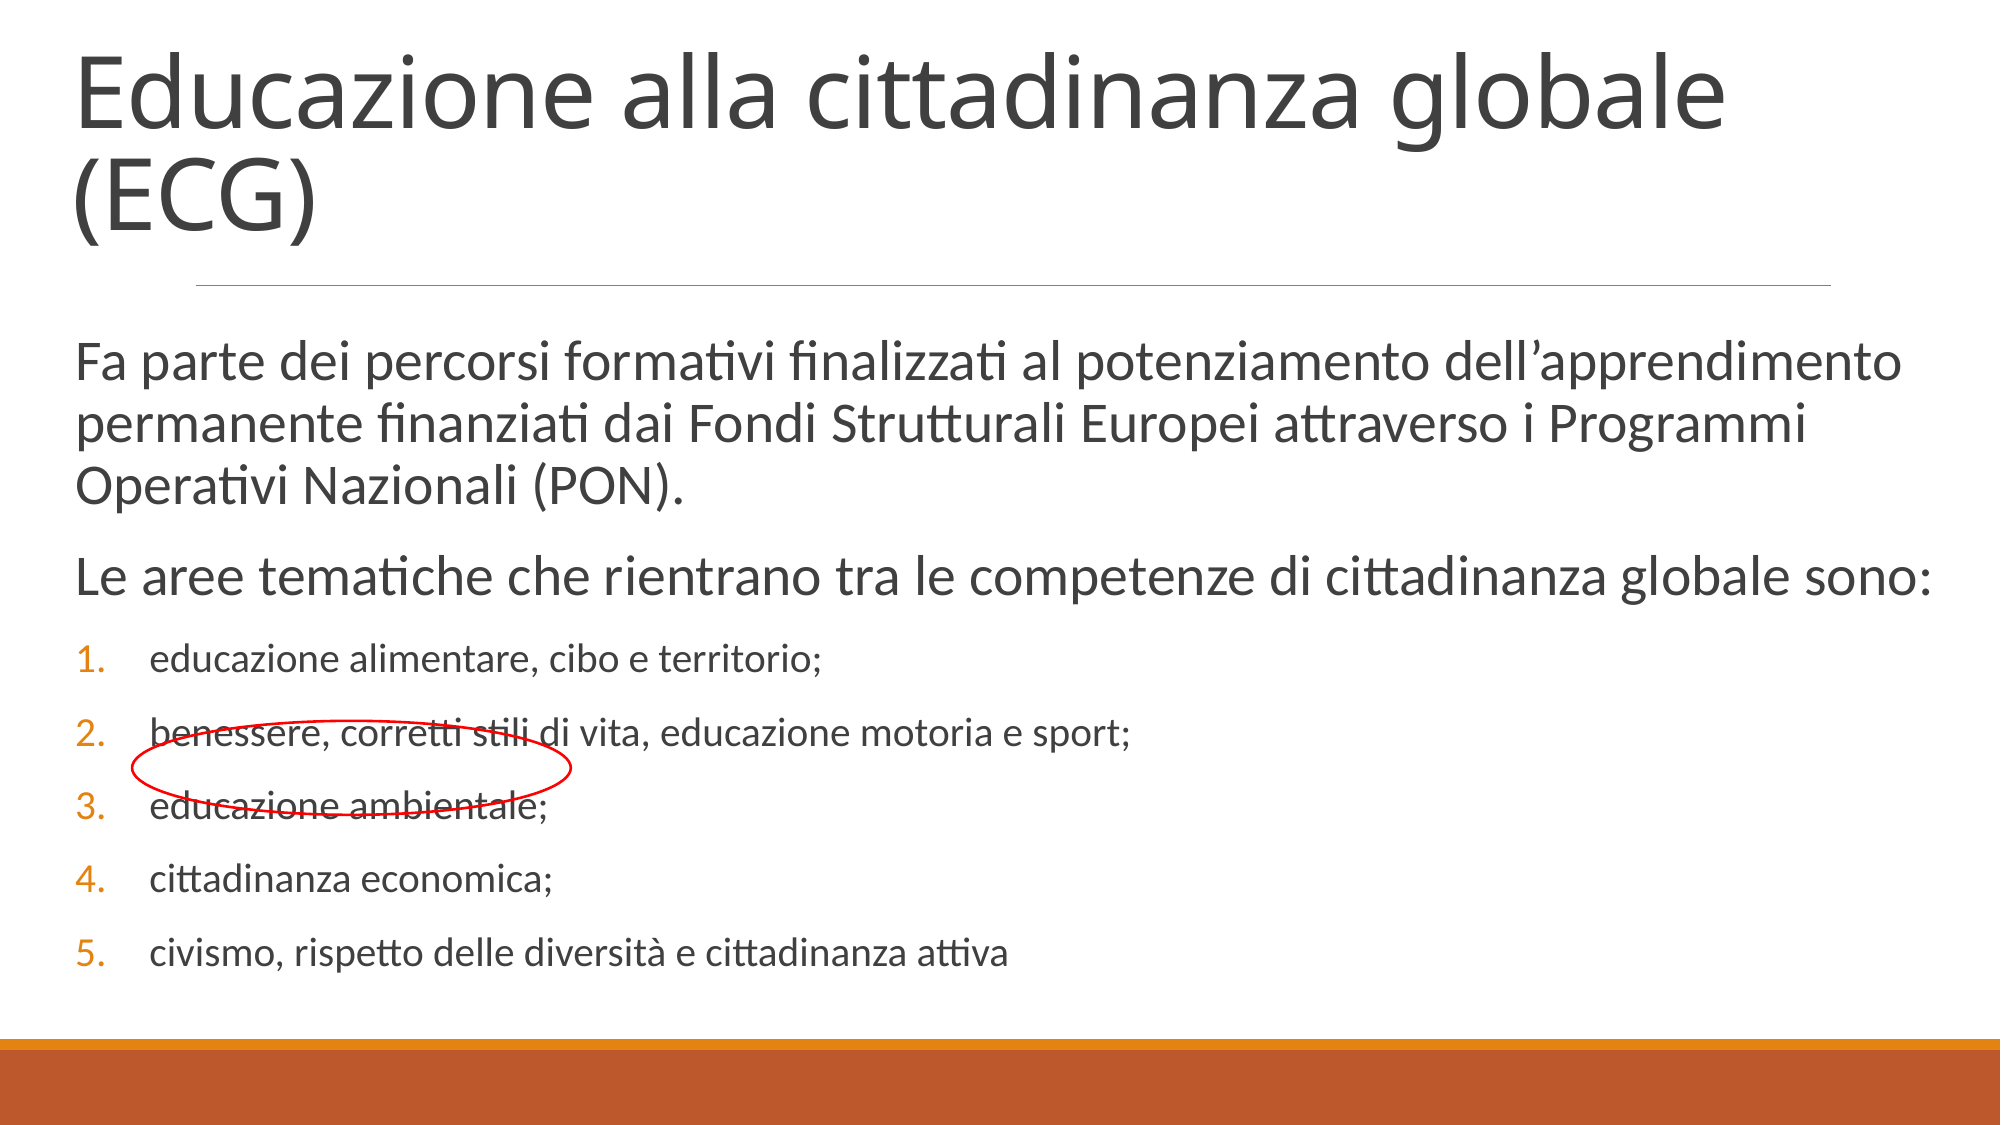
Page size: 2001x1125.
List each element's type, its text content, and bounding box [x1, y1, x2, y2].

text_box [130, 719, 573, 817]
title Educazione alla cittadinanza globale (ECG) [57, 28, 1828, 259]
text_box Fa parte dei percorsi formativi finalizzati al potenziamento dell’apprendimento permanente finanziati dai Fondi Strutturali Europei attraverso i Programmi Operativi Nazionali (PON). Le aree tematiche che rientrano tra le competenze di cittadinanza globale sono: educazione alimentare, cibo e territorio; benessere, corretti stili di vita, educazione motoria e sport; educazione ambientale; cittadinanza economica; civismo, rispetto delle diversità e cittadinanza attiva [75, 323, 1960, 984]
